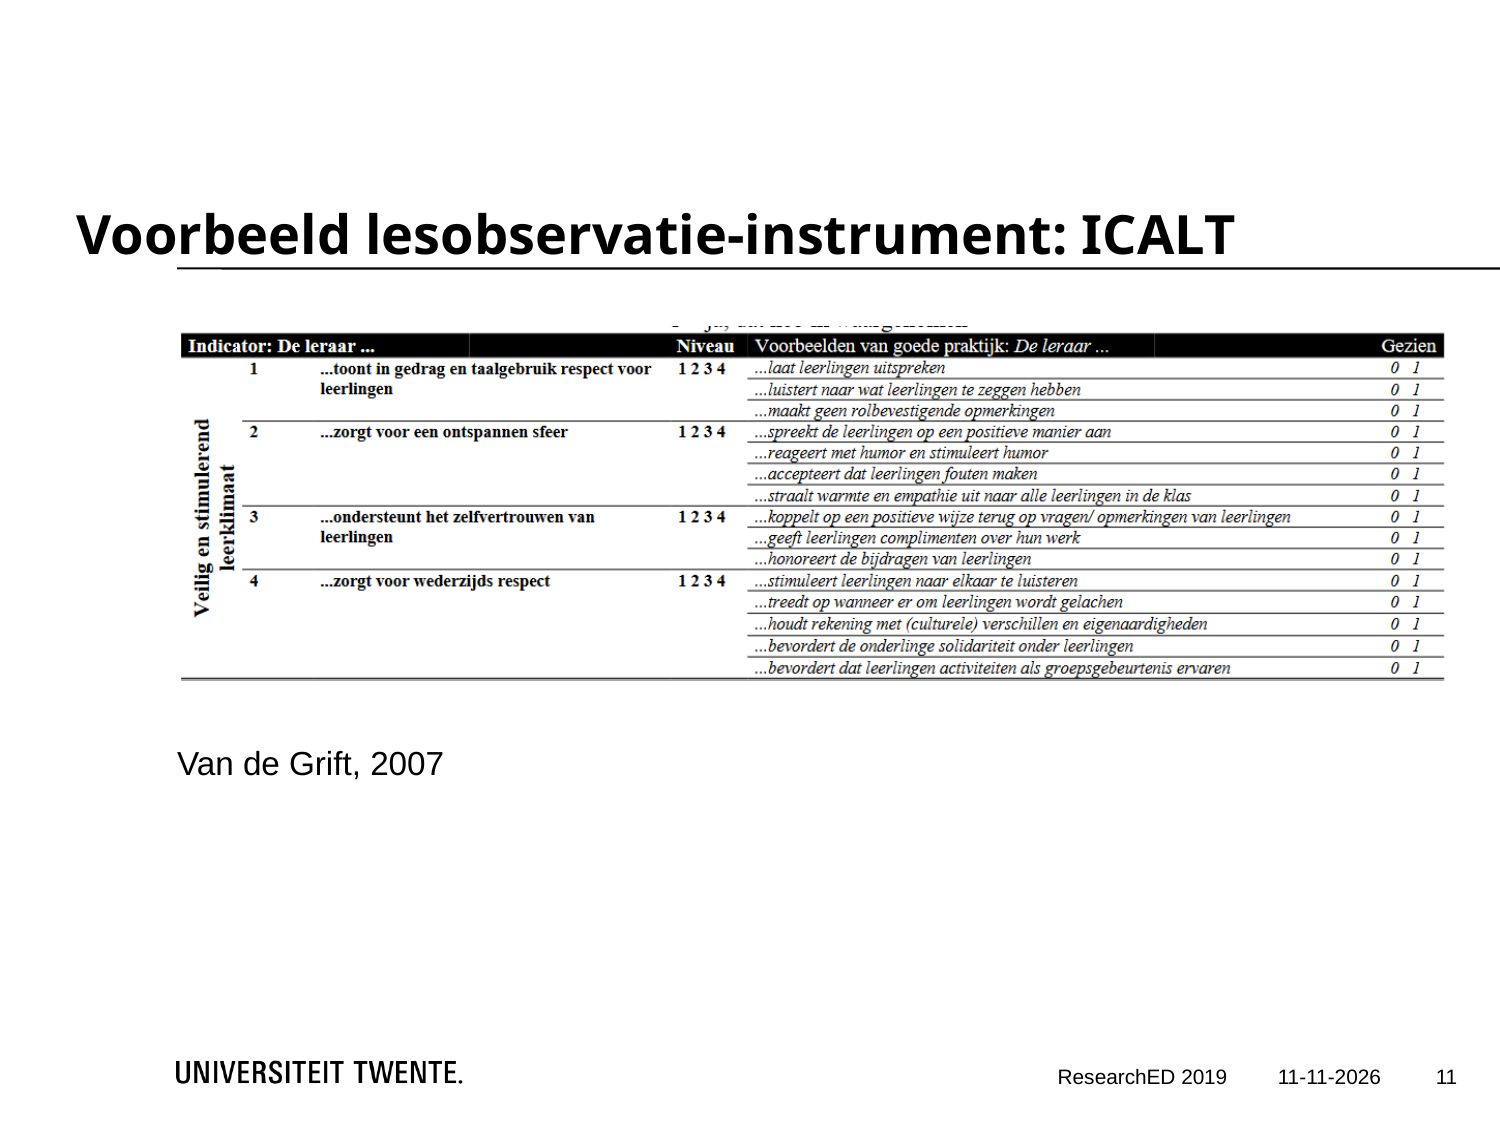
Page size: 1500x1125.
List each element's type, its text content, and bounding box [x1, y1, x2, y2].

footer ResearchED 2019 [580, 1049, 1243, 1125]
slide_number 11 [1395, 1049, 1458, 1125]
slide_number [1243, 1049, 1395, 1125]
picture [154, 1039, 482, 1105]
list Van de Grift, 2007 [177, 336, 1458, 823]
title Voorbeeld lesobservatie-instrument: ICALT [76, 78, 1452, 266]
picture [176, 326, 1448, 681]
